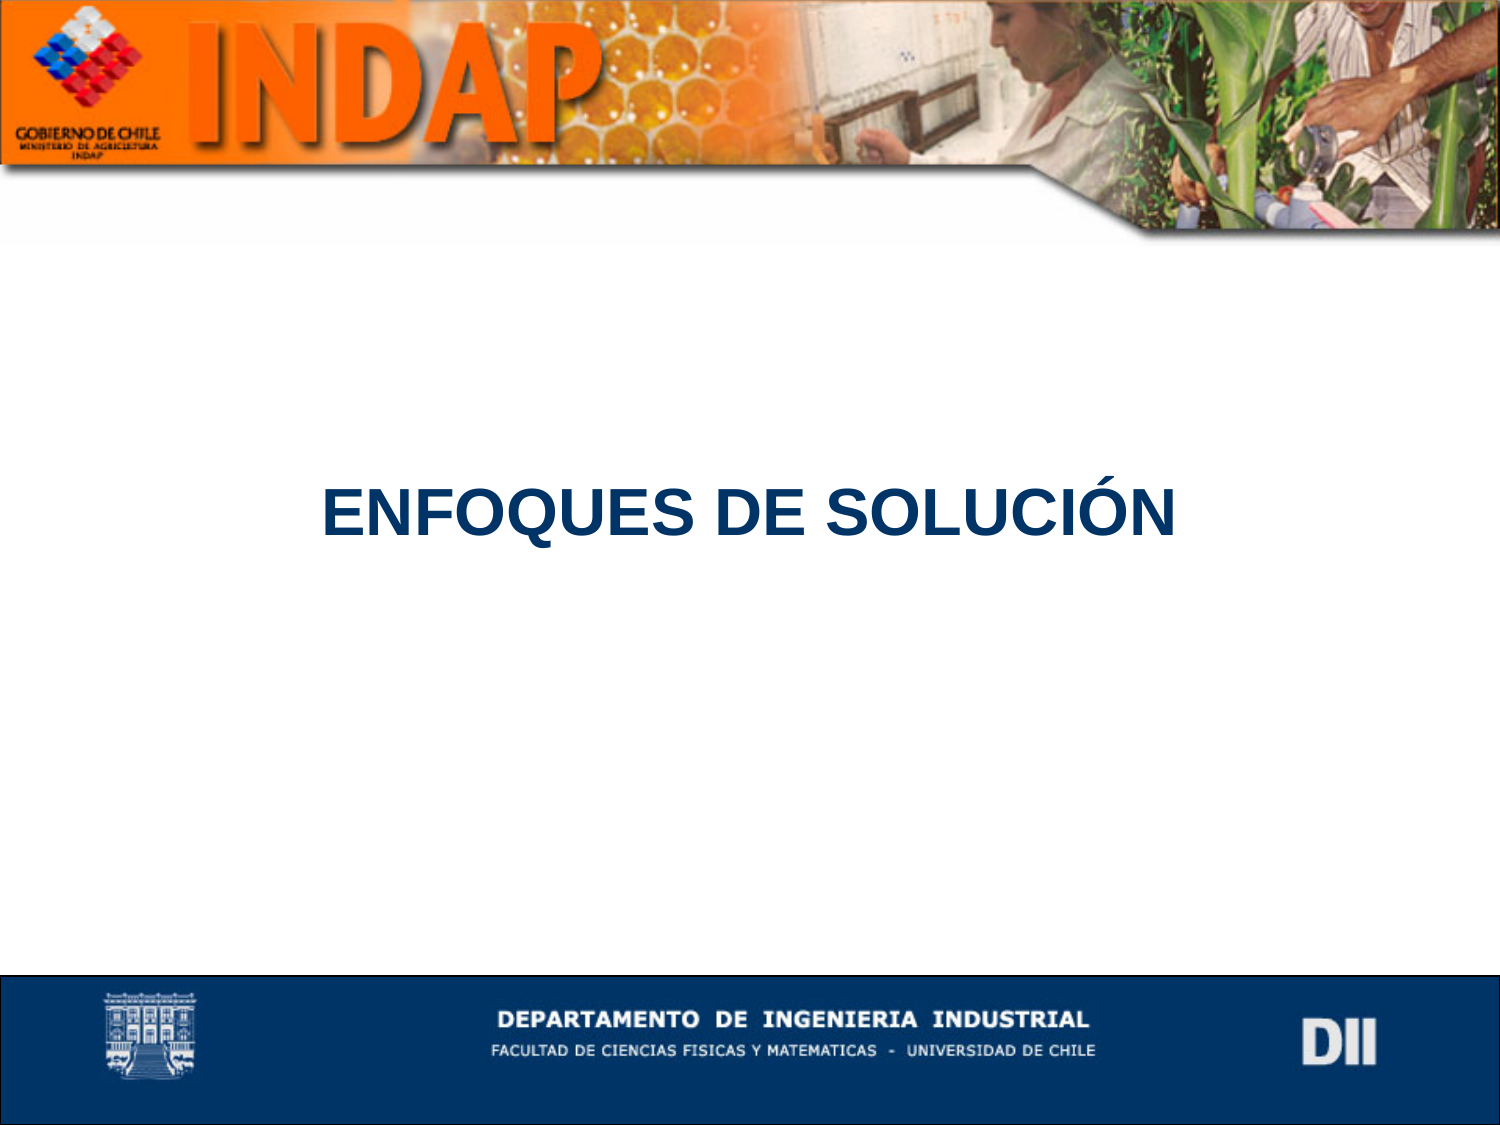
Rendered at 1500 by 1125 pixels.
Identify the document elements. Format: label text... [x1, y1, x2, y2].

picture [490, 999, 1100, 1064]
title ENFOQUES DE SOLUCIÓN [52, 290, 1448, 788]
picture [100, 987, 202, 1083]
picture [1293, 1011, 1383, 1071]
picture [0, 0, 1500, 246]
